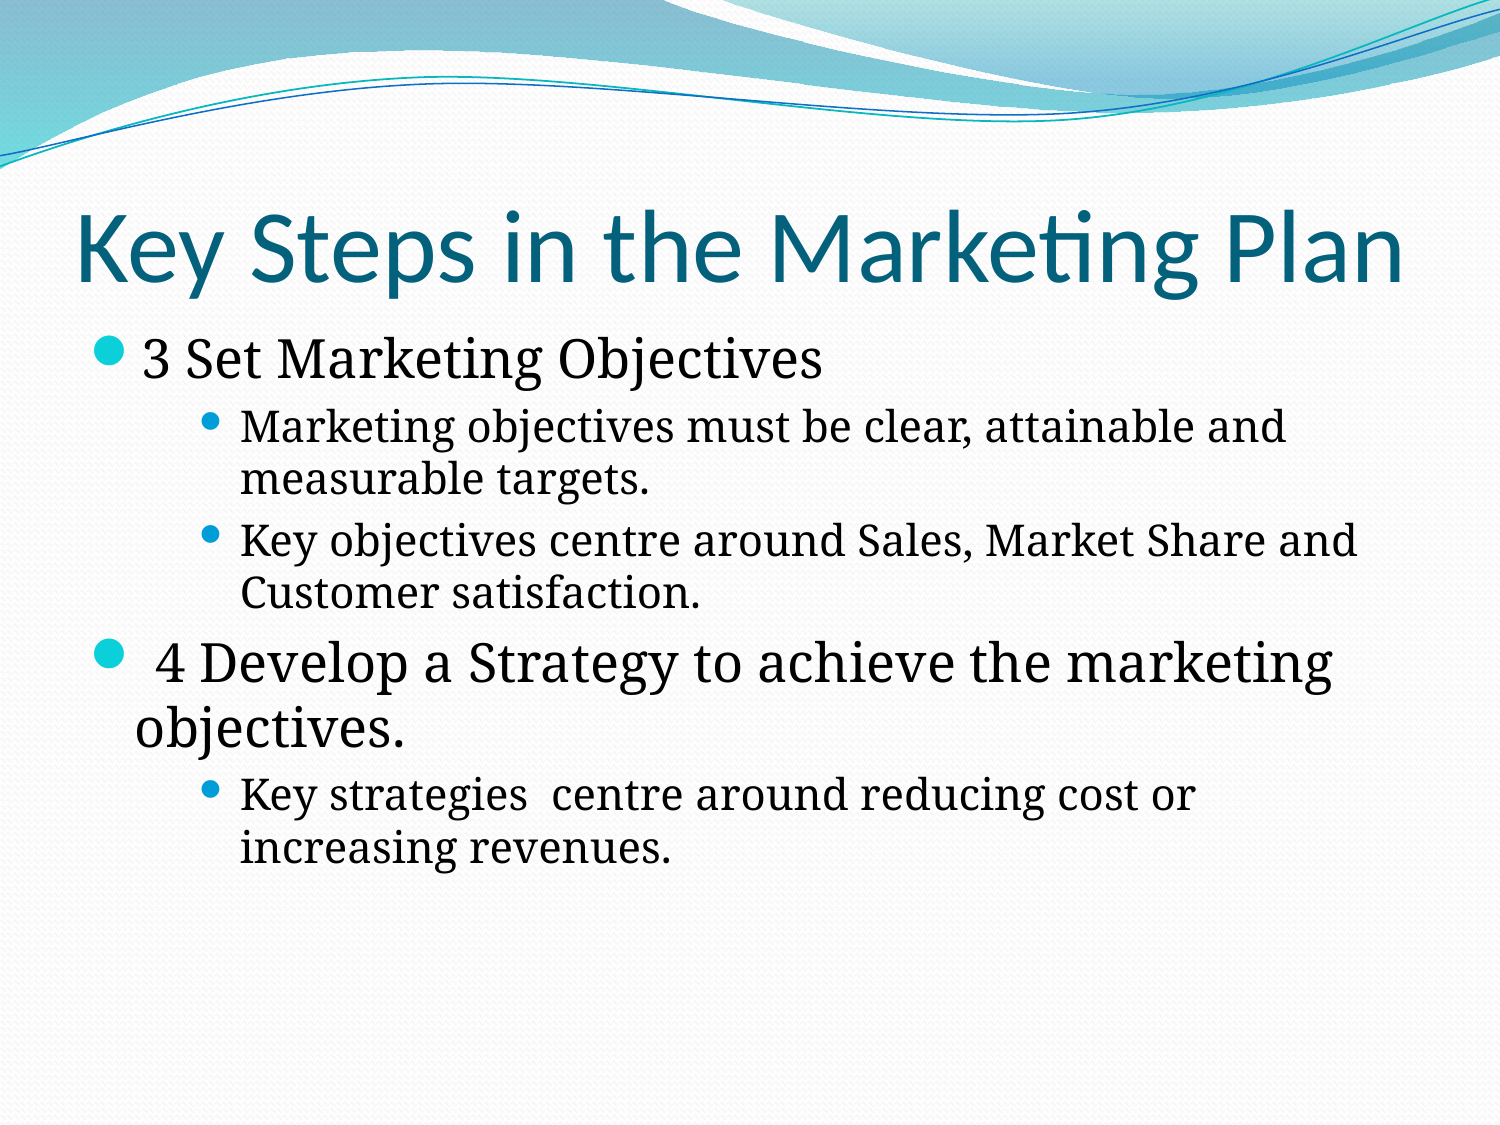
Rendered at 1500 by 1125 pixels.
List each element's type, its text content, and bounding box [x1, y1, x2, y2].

list 3 Set Marketing Objectives Marketing objectives must be clear, attainable and measurable targets. Key objectives centre around Sales, Market Share and Customer satisfaction. 4 Develop a Strategy to achieve the marketing objectives. Key strategies centre around reducing cost or increasing revenues. [75, 317, 1425, 1038]
title Key Steps in the Marketing Plan [75, 115, 1425, 303]
